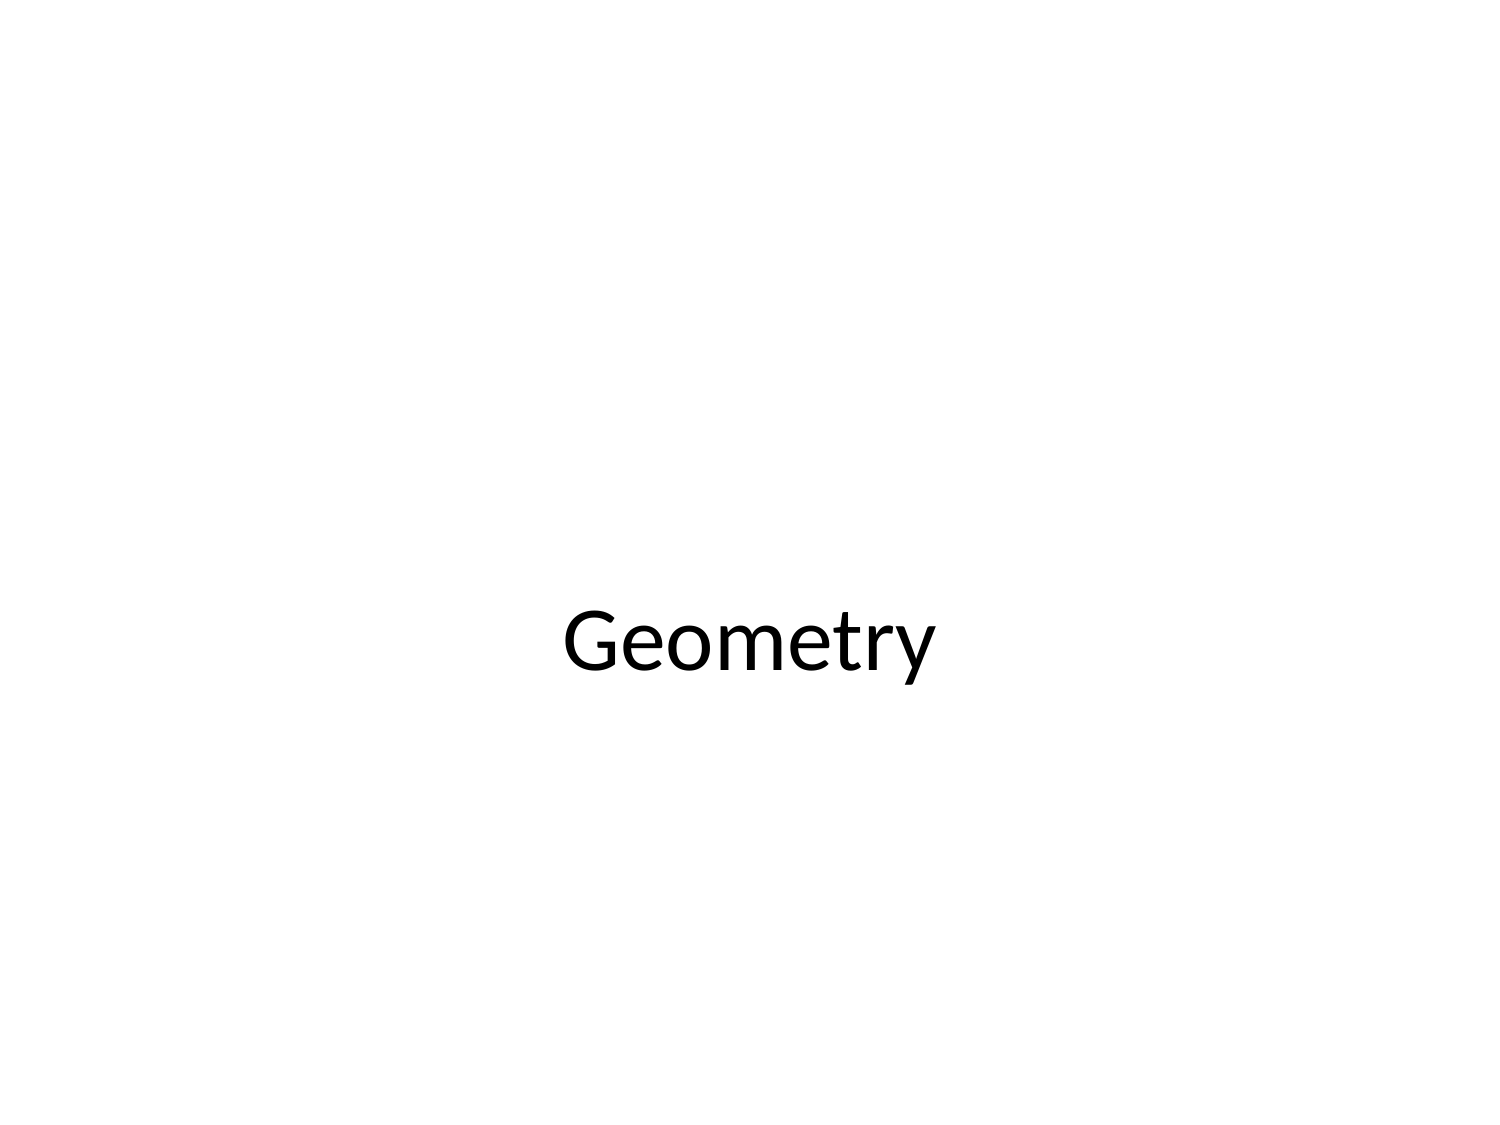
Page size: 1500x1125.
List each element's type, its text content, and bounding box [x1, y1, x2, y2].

title Geometry [75, 540, 1425, 728]
